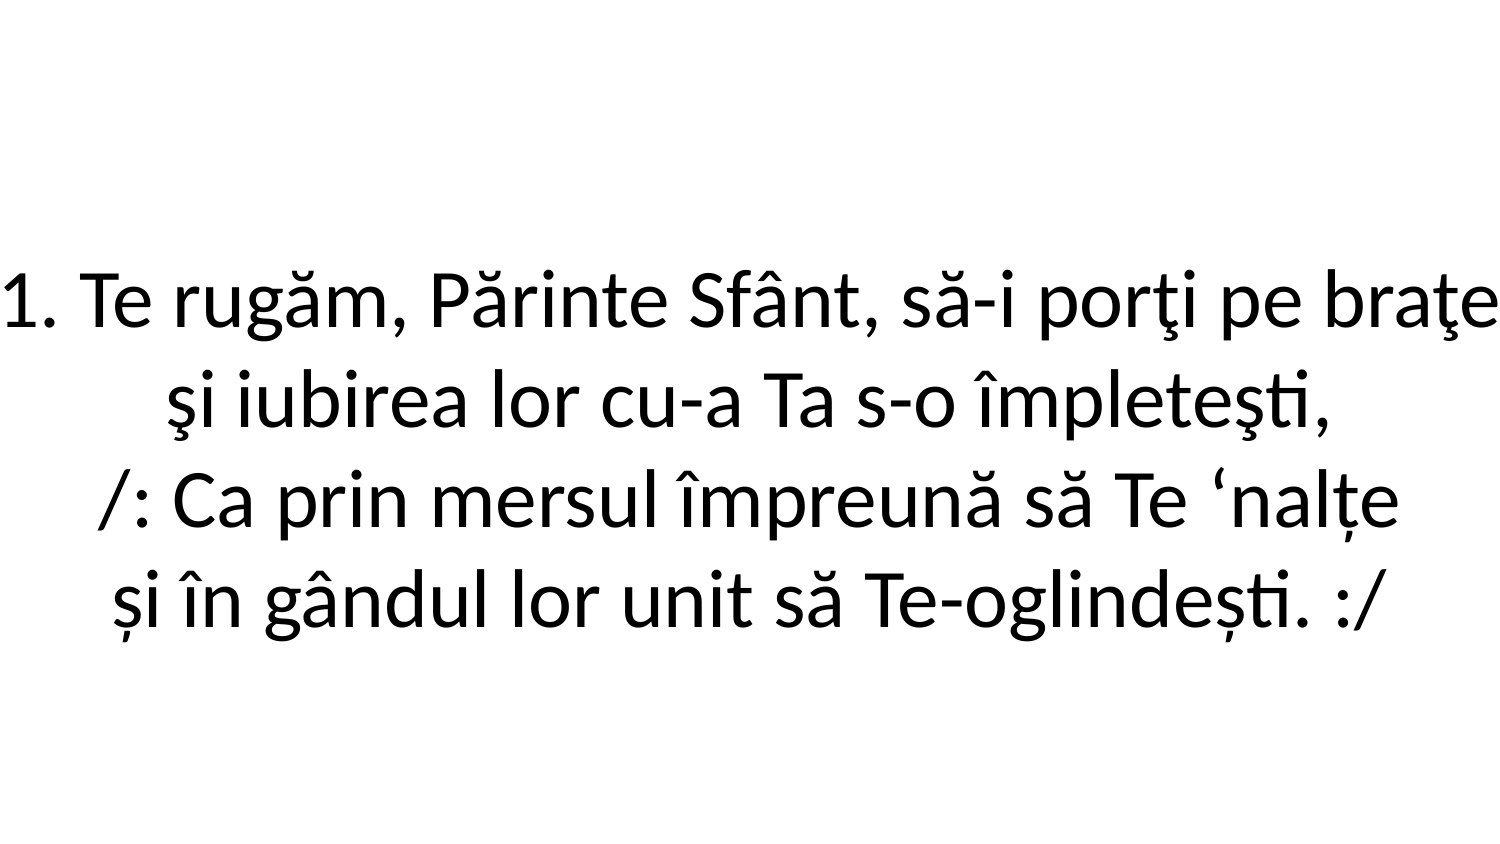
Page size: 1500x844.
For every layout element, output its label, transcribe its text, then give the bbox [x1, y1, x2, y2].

text_box 1. Te rugăm, Părinte Sfânt, să-i porţi pe braţe şi iubirea lor cu-a Ta s-o împleteşti, /: Ca prin mersul împreună să Te ‘nalțe și în gândul lor unit să Te-oglindești. :/ [0, 192, 1500, 652]
